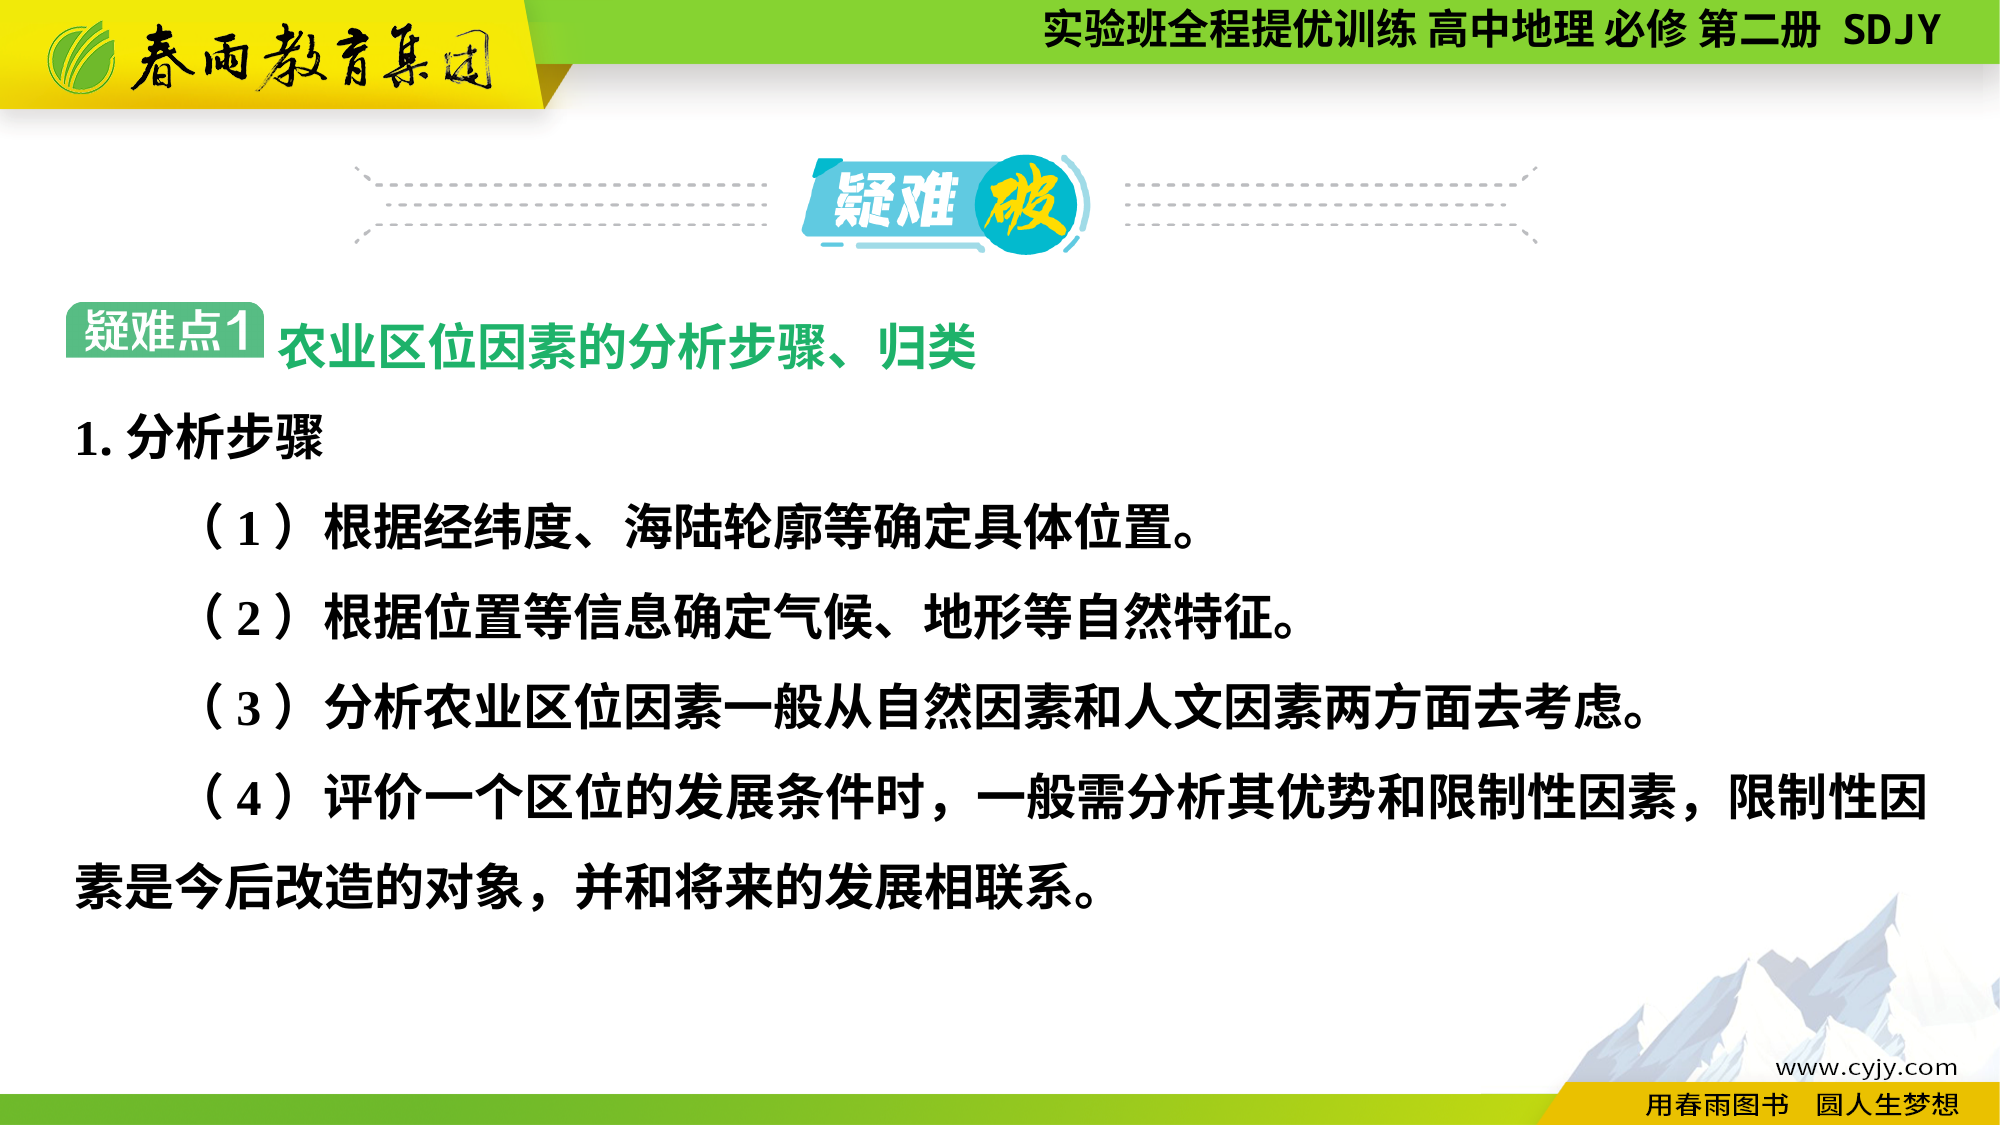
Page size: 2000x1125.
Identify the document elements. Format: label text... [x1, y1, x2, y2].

list 农业区位因素的分析步骤、归类 1.分析步骤 （1）根据经纬度、海陆轮廓等确定具体位置。 （2）根据位置等信息确定气候、地形等自然特征。 （3）分析农业区位因素一般从自然因素和人文因素两方面去考虑。 （4）评价一个区位的发展条件时，一般需分析其优势和限制性因素，限制性因素是今后改造的对象，并和将来的发展相联系。 [59, 277, 1944, 929]
picture [0, 0, 2000, 1125]
